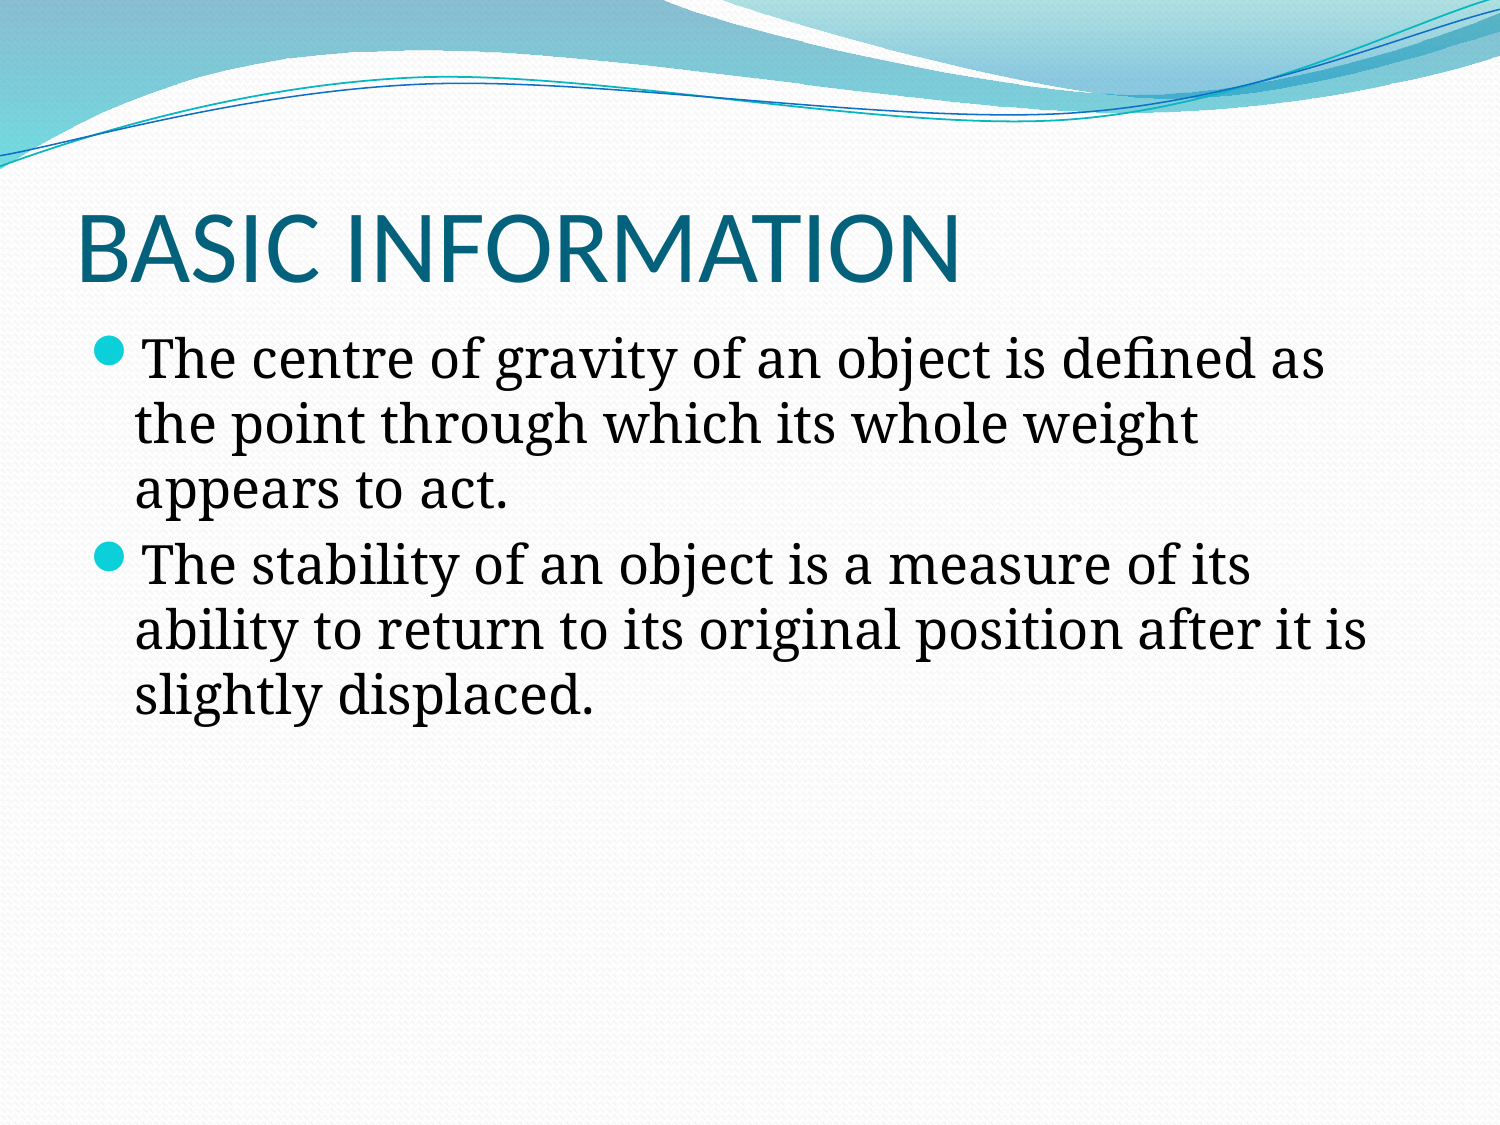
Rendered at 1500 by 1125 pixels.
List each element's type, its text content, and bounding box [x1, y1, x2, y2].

list The centre of gravity of an object is defined as the point through which its whole weight appears to act. The stability of an object is a measure of its ability to return to its original position after it is slightly displaced. [75, 317, 1425, 1038]
title BASIC INFORMATION [75, 115, 1425, 303]
